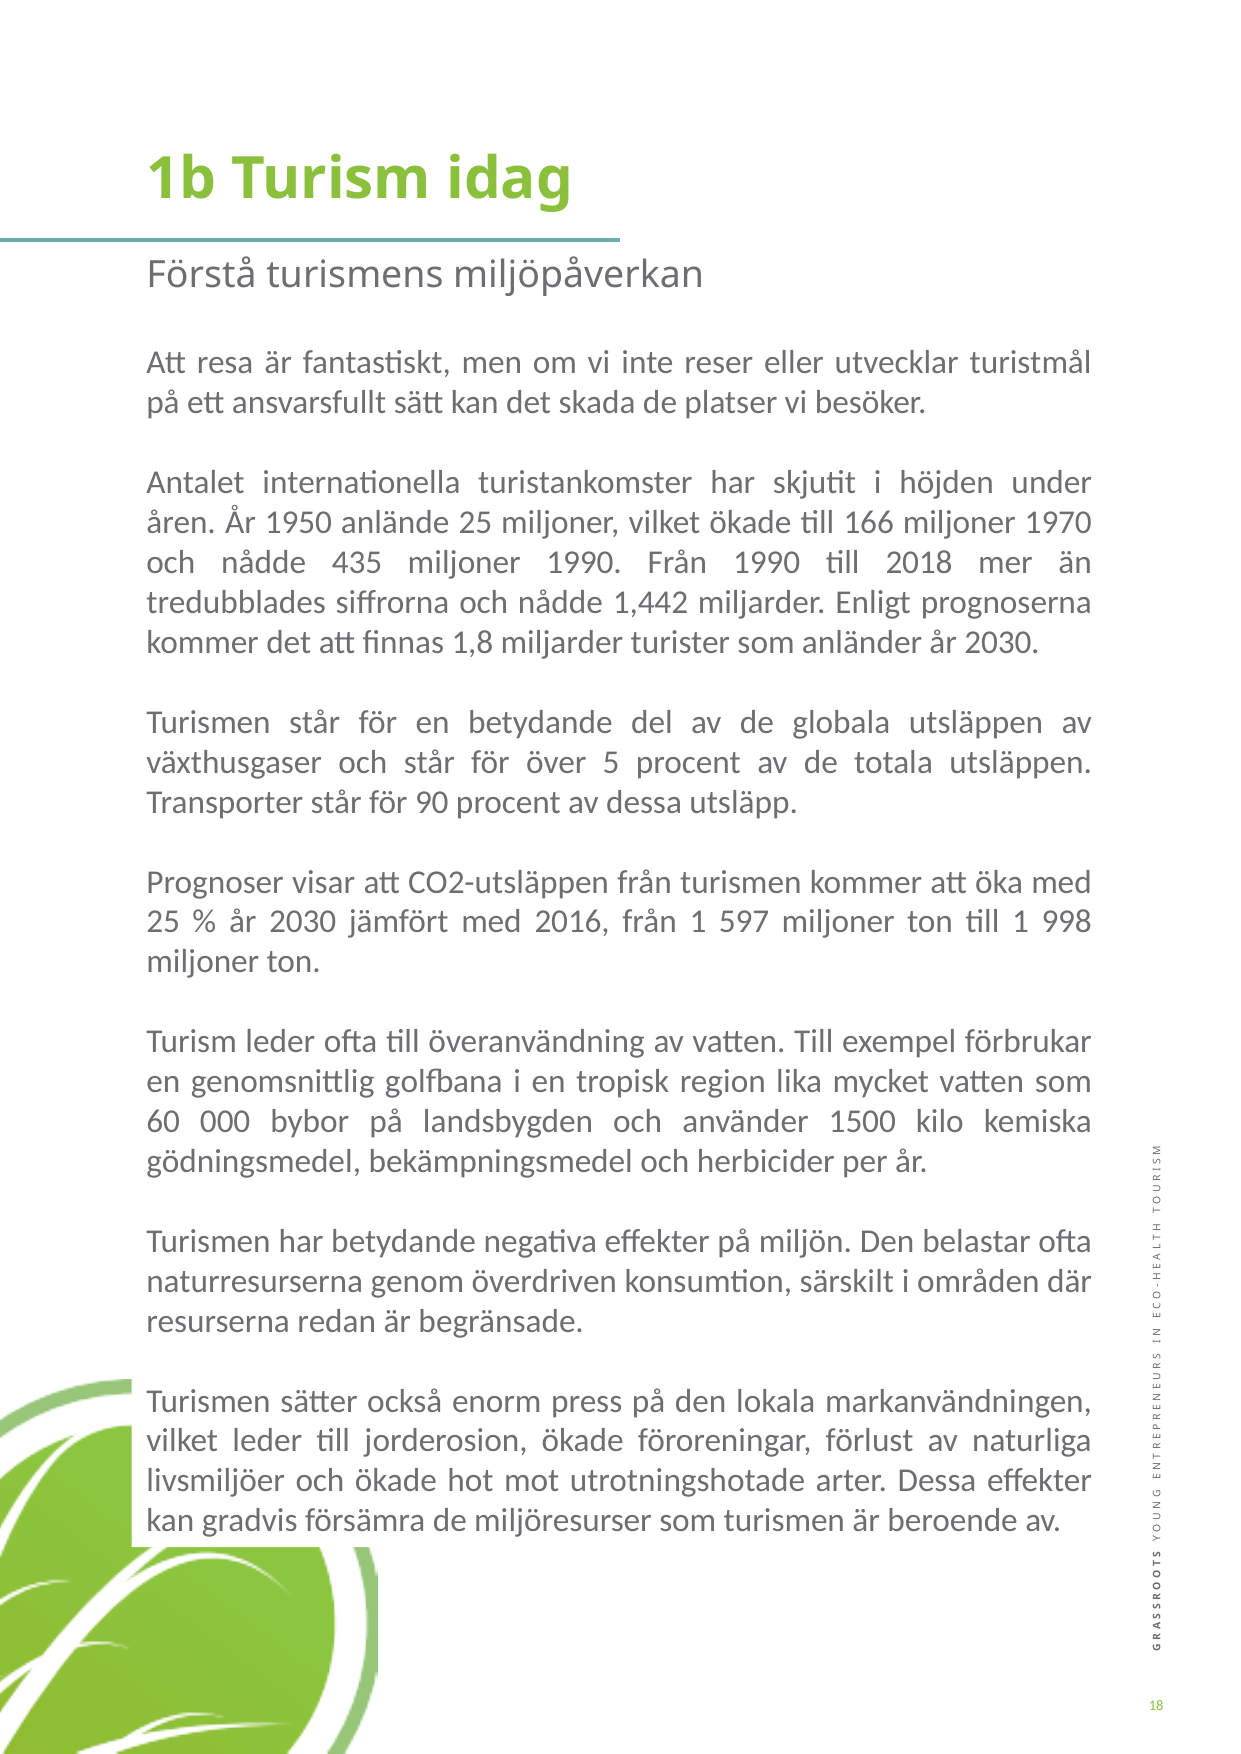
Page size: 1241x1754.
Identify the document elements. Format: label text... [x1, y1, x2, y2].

slide_number 18 [1125, 1666, 1187, 1743]
list Förstå turismens miljöpåverkan [131, 242, 1109, 371]
list Att resa är fantastiskt, men om vi inte reser eller utvecklar turistmål på ett ansvarsfullt sätt kan det skada de platser vi besöker. Antalet internationella turistankomster har skjutit i höjden under åren. År 1950 anlände 25 miljoner, vilket ökade till 166 miljoner 1970 och nådde 435 miljoner 1990. Från 1990 till 2018 mer än tredubblades siffrorna och nådde 1,442 miljarder. Enligt prognoserna kommer det att finnas 1,8 miljarder turister som anländer år 2030. Turismen står för en betydande del av de globala utsläppen av växthusgaser och står för över 5 procent av de totala utsläppen. Transporter står för 90 procent av dessa utsläpp. Prognoser visar att CO2-utsläppen från turismen kommer att öka med 25 % år 2030 jämfört med 2016, från 1 597 miljoner ton till 1 998 miljoner ton. Turism leder ofta till överanvändning av vatten. Till exempel förbrukar en genomsnittlig golfbana i en tropisk region lika mycket vatten som 60 000 bybor på landsbygden och använder 1500 kilo kemiska gödningsmedel, bekämpningsmedel och herbicider per år. Turismen har betydande negativa effekter på miljön. Den belastar ofta naturresurserna genom överdriven konsumtion, särskilt i områden där resurserna redan är begränsade. Turismen sätter också enorm press på den lokala markanvändningen, vilket leder till jorderosion, ökade föroreningar, förlust av naturliga livsmiljöer och ökade hot mot utrotningshotade arter. Dessa effekter kan gradvis försämra de miljöresurser som turismen är beroende av. [131, 371, 1109, 1548]
list 1b Turism idag [131, 132, 1109, 242]
